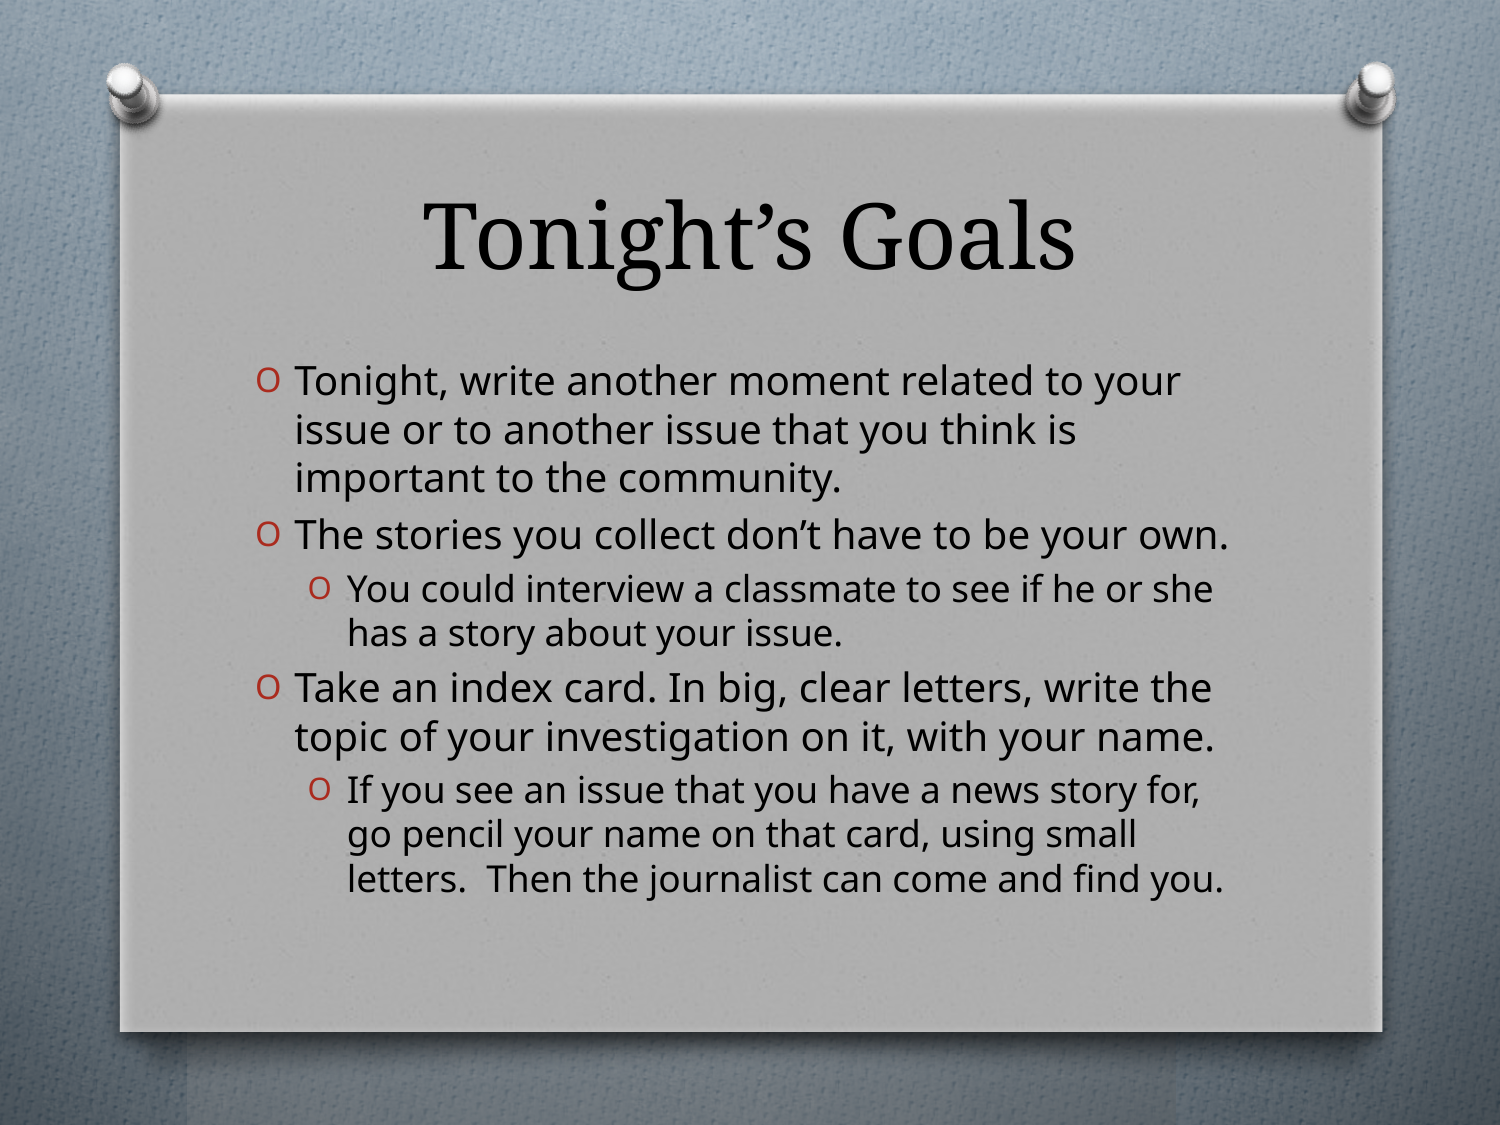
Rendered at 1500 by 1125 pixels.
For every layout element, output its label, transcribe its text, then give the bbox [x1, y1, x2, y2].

list Tonight, write another moment related to your issue or to another issue that you think is important to the community. The stories you collect don’t have to be your own. You could interview a classmate to see if he or she has a story about your issue. Take an index card. In big, clear letters, write the topic of your investigation on it, with your name. If you see an issue that you have a news story for, go pencil your name on that card, using small letters. Then the journalist can come and find you. [240, 347, 1257, 939]
picture [1317, 35, 1439, 156]
picture [75, 29, 198, 153]
title Tonight’s Goals [179, 134, 1323, 332]
